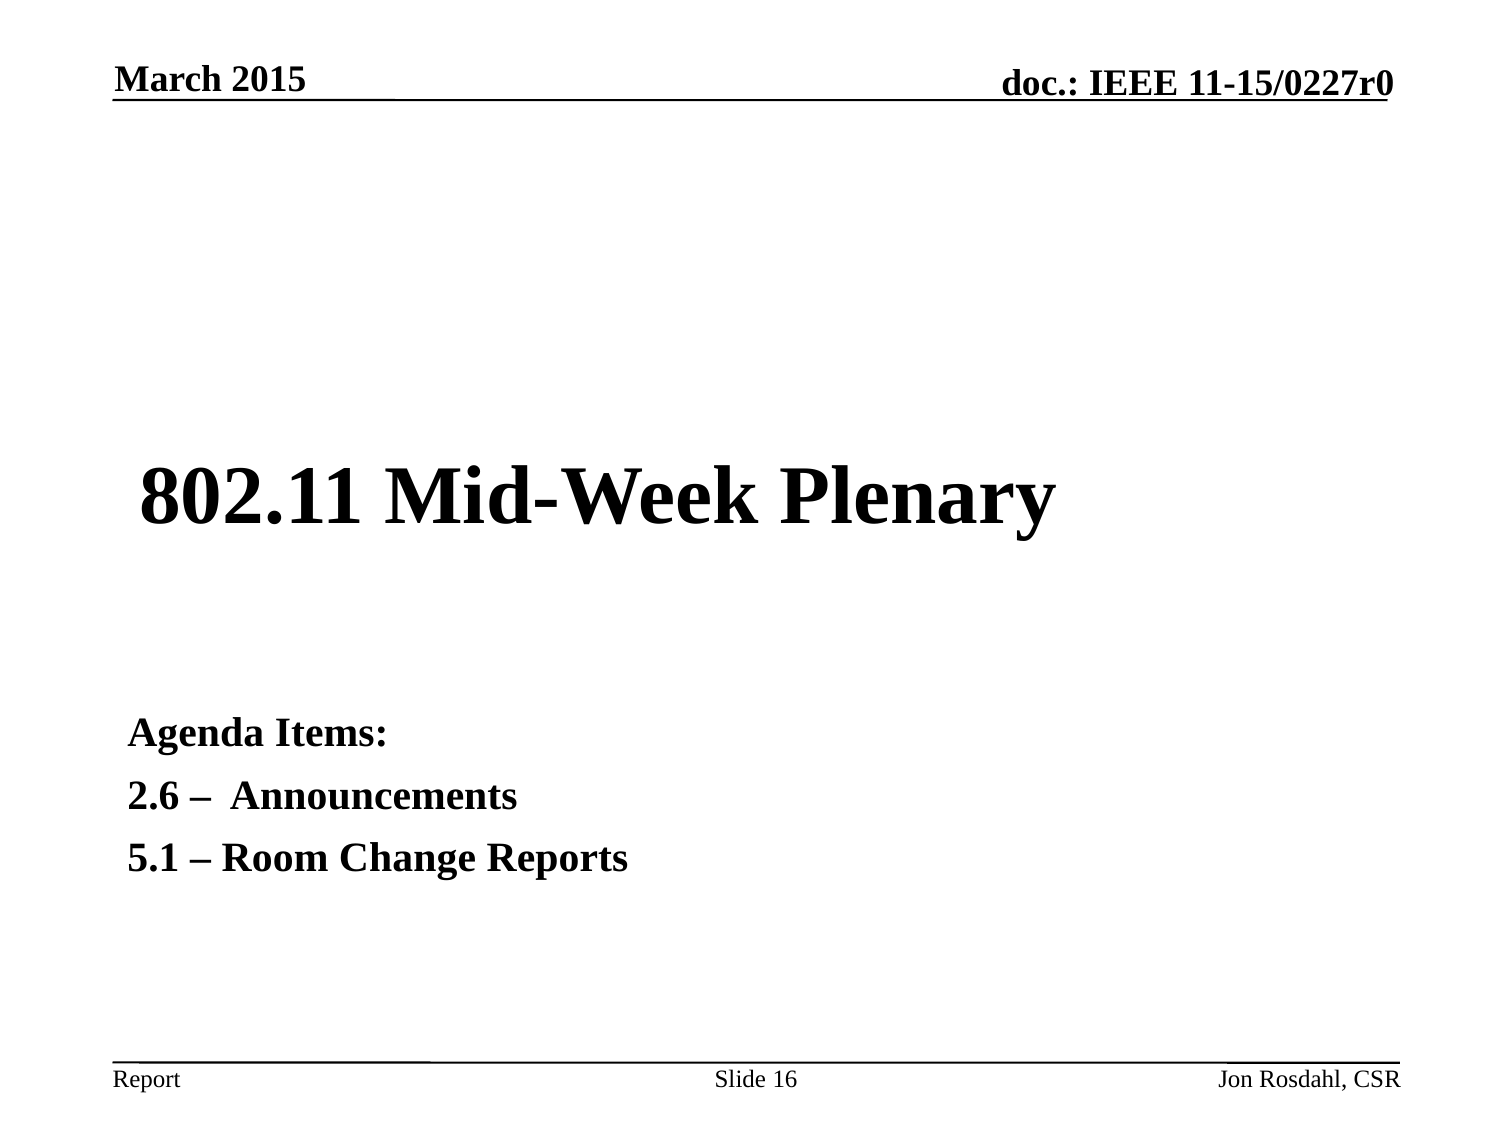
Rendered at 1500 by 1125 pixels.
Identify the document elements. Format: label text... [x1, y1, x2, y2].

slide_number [114, 54, 423, 100]
title 802.11 Mid-Week Plenary [123, 432, 1400, 657]
footer Jon Rosdahl, CSR [878, 1061, 1402, 1093]
list Agenda Items: 2.6 – Announcements 5.1 – Room Change Reports [111, 703, 1388, 951]
slide_number Slide 16 [712, 1061, 800, 1123]
